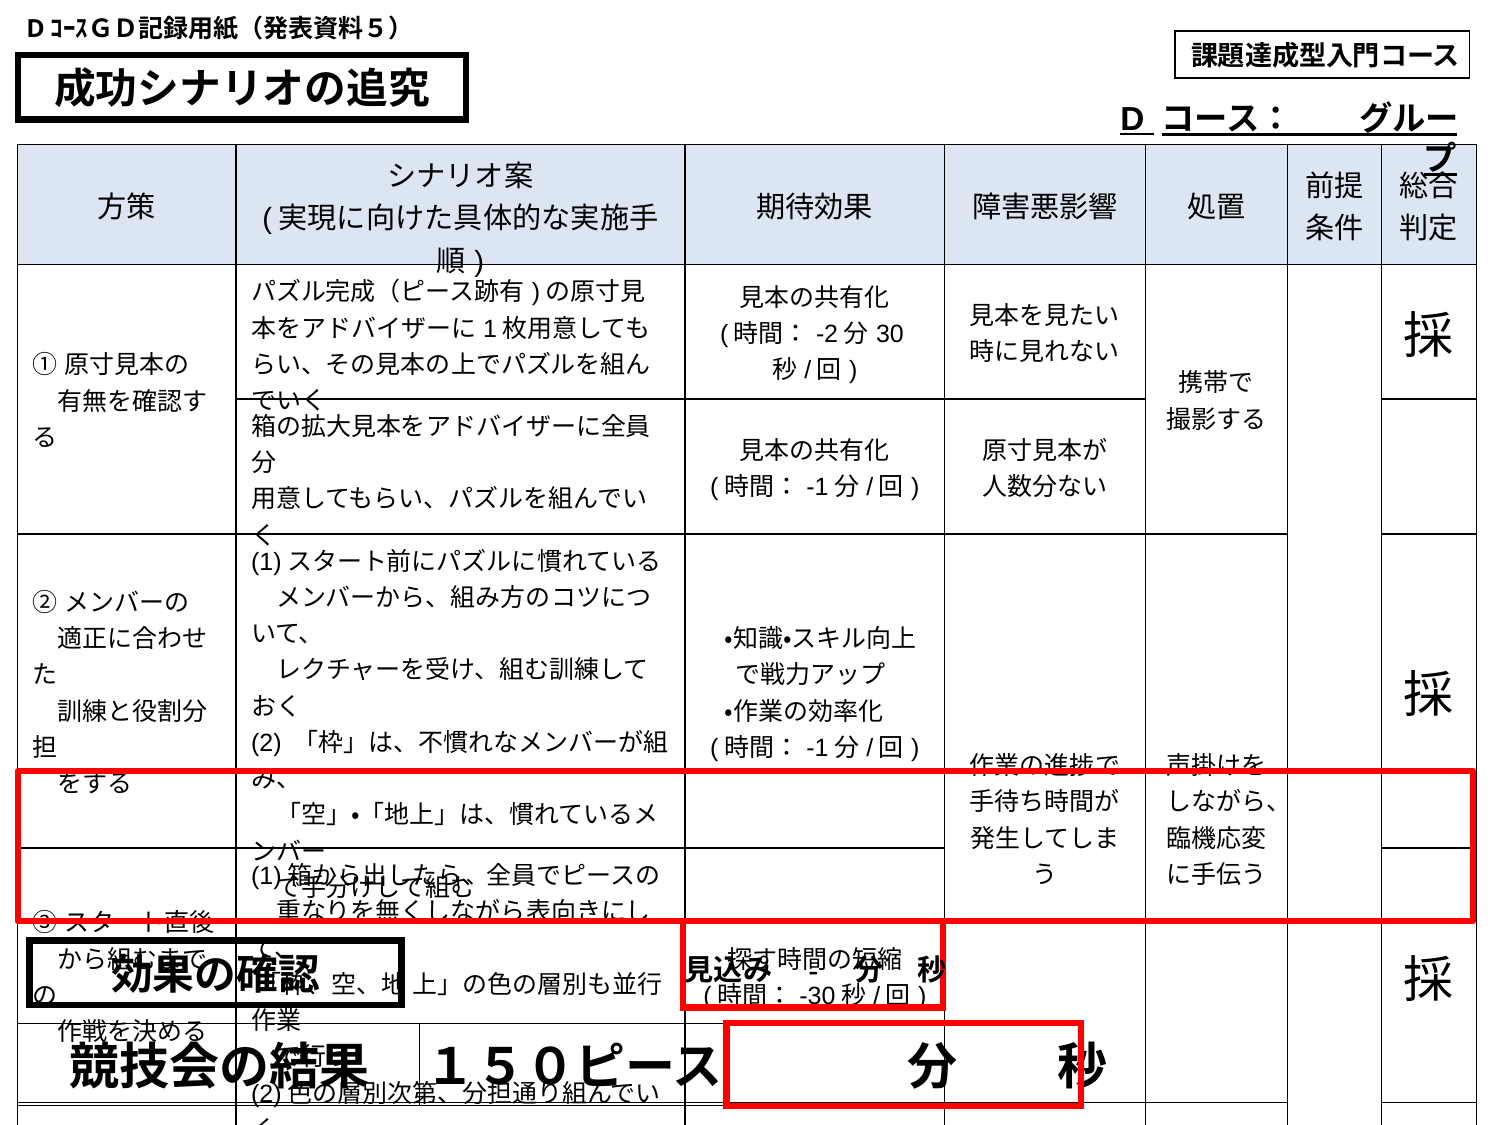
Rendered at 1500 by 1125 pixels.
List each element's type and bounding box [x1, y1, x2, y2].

text_box [29, 940, 402, 1006]
table_header [1146, 185, 1287, 264]
table_cell [18, 1107, 235, 1125]
table_cell [1382, 400, 1476, 533]
table_cell [686, 535, 944, 769]
table_cell [686, 400, 944, 533]
table_cell [237, 535, 684, 769]
table_header [1382, 145, 1476, 264]
table_cell [1146, 1103, 1287, 1125]
table_cell [18, 923, 235, 1022]
table_header [686, 145, 944, 264]
text_box [1092, 90, 1472, 185]
table_cell [237, 923, 684, 1022]
text_box [17, 1022, 1081, 1107]
table_cell [945, 400, 1145, 533]
table_cell [945, 1103, 1145, 1125]
table_cell [1382, 535, 1476, 847]
table_cell [1288, 265, 1381, 769]
table_cell [1382, 265, 1476, 398]
table_cell [945, 923, 1145, 1102]
table_cell [1382, 849, 1476, 1102]
table_header [1288, 185, 1381, 264]
table_cell [1382, 1103, 1476, 1125]
table_cell [237, 1107, 684, 1125]
table_cell [1146, 923, 1287, 1102]
table_cell [945, 535, 1145, 769]
table_cell [686, 1008, 944, 1022]
table_cell [686, 1107, 944, 1125]
table_cell [945, 265, 1145, 398]
table_header [945, 145, 1145, 264]
table_cell [1288, 923, 1381, 1125]
text_box [17, 54, 467, 120]
table_cell [1146, 535, 1287, 769]
table_cell [18, 265, 235, 533]
text_box [11, 4, 437, 50]
table_cell [237, 400, 684, 533]
table_cell [1146, 265, 1287, 533]
text_box [1175, 30, 1470, 79]
table_cell [686, 265, 944, 398]
table_cell [237, 265, 684, 398]
table_header [18, 145, 235, 264]
text_box [16, 769, 1475, 1008]
table_header [237, 145, 684, 264]
table_cell [18, 535, 235, 769]
